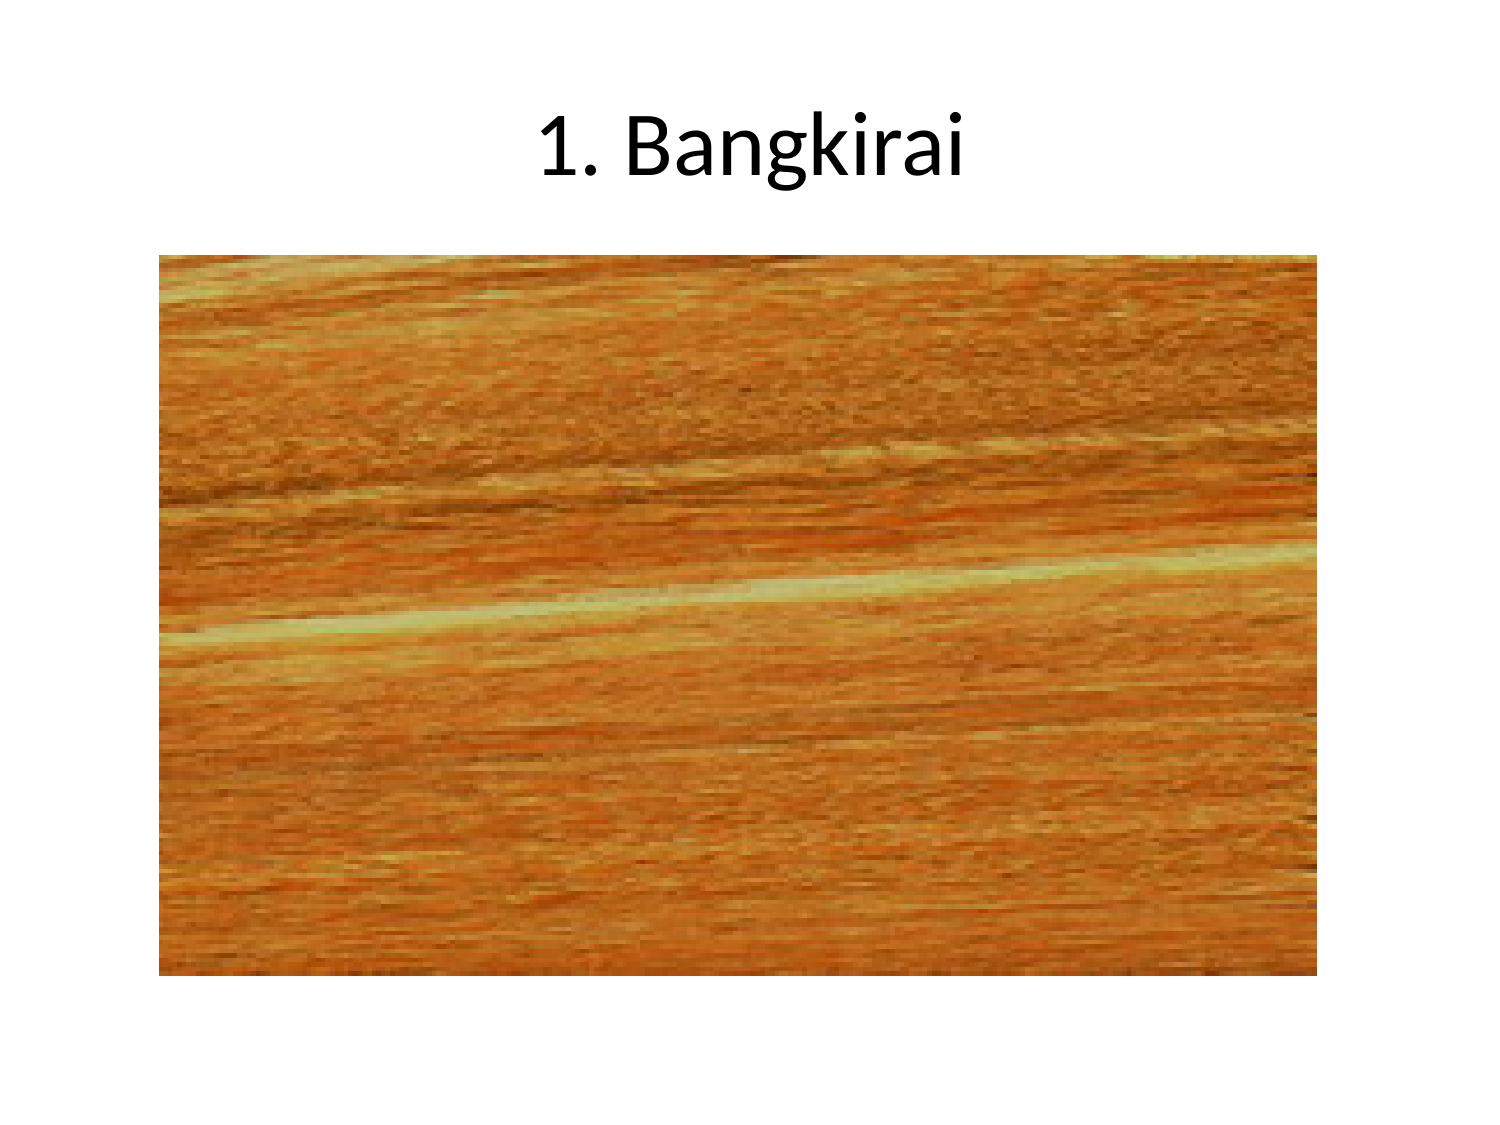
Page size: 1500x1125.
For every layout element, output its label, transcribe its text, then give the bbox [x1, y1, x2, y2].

title 1. Bangkirai [75, 45, 1425, 233]
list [159, 255, 1318, 977]
